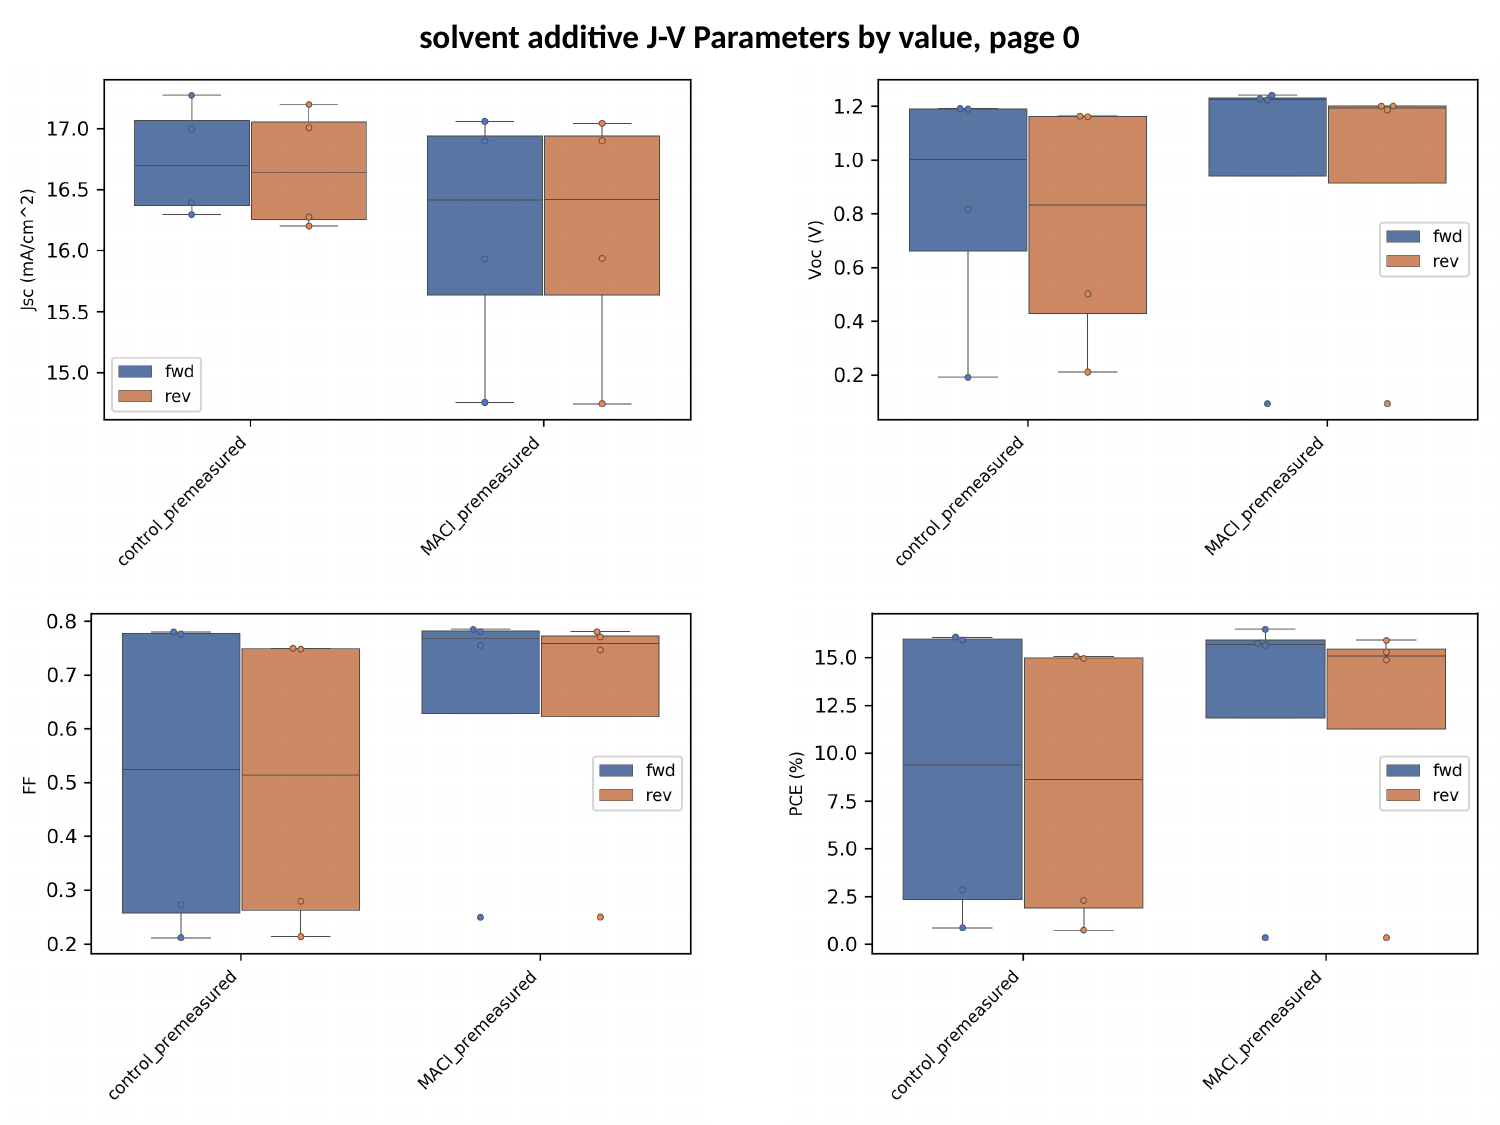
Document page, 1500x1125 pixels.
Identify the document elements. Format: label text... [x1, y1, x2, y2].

picture [0, 56, 713, 1125]
picture [787, 56, 1500, 1125]
title solvent additive J-V Parameters by value, page 0 [0, 0, 1500, 75]
